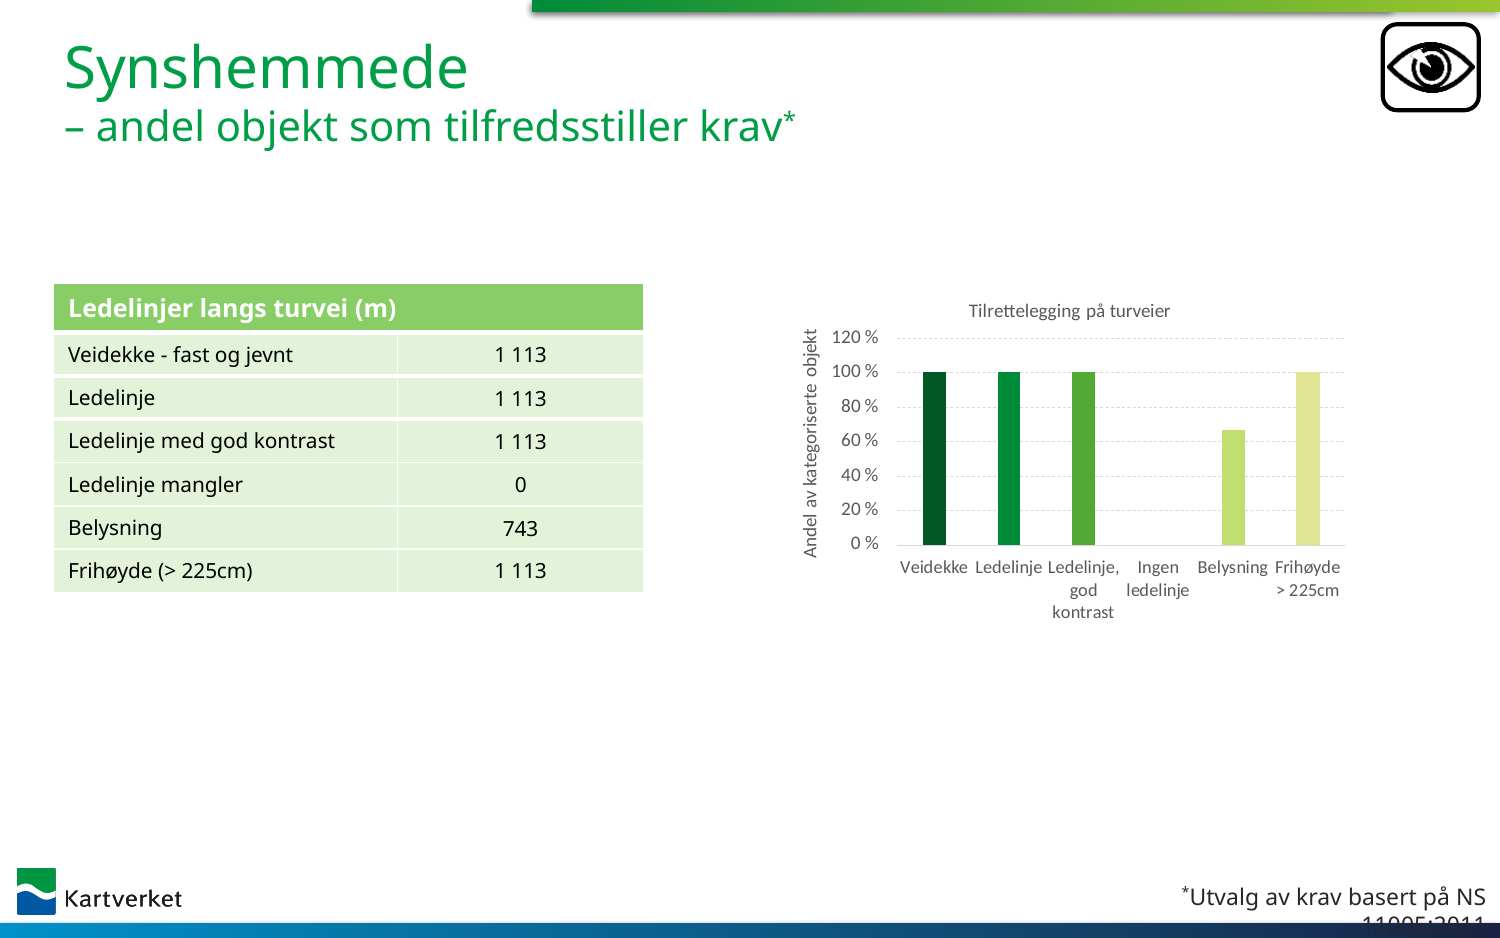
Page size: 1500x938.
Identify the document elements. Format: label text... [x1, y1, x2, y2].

table_cell 0 [398, 463, 643, 505]
text_box Synshemmede – andel objekt som tilfredsstiller krav* [49, 24, 1431, 158]
picture [791, 291, 1348, 630]
table_cell Belysning [54, 507, 397, 548]
table_cell 1 113 [398, 378, 643, 417]
table_cell Ledelinje [54, 378, 397, 417]
table_cell 1 113 [398, 421, 643, 462]
table_cell 1 113 [398, 550, 643, 592]
text_box *Utvalg av krav basert på NS 11005:2011 [1068, 873, 1500, 938]
table_cell Veidekke - fast og jevnt [54, 335, 397, 374]
table_header Ledelinjer langs turvei (m) [54, 284, 643, 330]
table_cell Frihøyde (> 225cm) [54, 550, 397, 592]
table_cell 743 [398, 507, 643, 548]
table_cell 1 113 [398, 335, 643, 374]
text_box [1382, 24, 1480, 111]
table_cell Ledelinje mangler [54, 463, 397, 505]
table_cell Ledelinje med god kontrast [54, 421, 397, 462]
